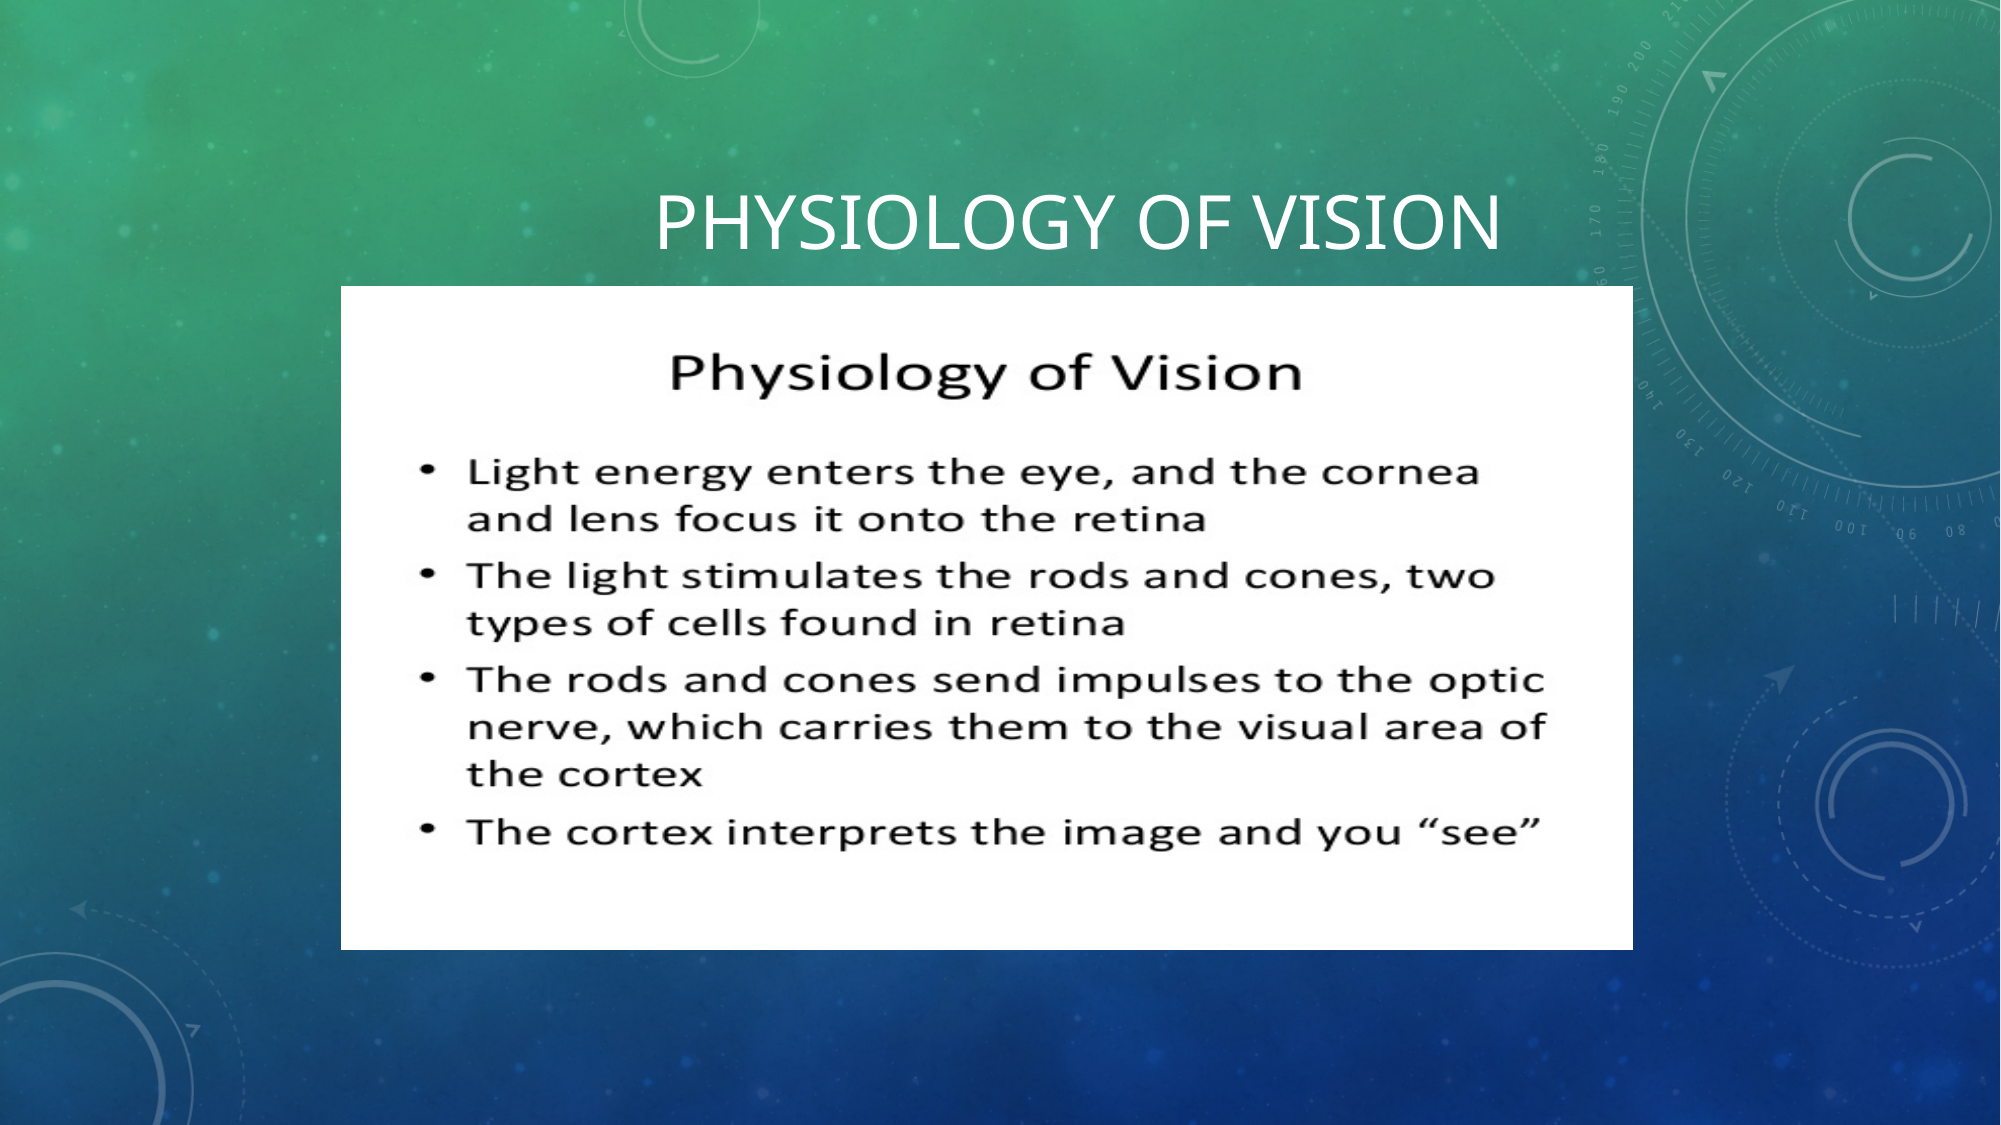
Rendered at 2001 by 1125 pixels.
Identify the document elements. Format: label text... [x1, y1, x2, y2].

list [341, 285, 1633, 951]
title Physiology of Vision [112, 99, 1775, 339]
picture [0, 0, 2001, 1125]
